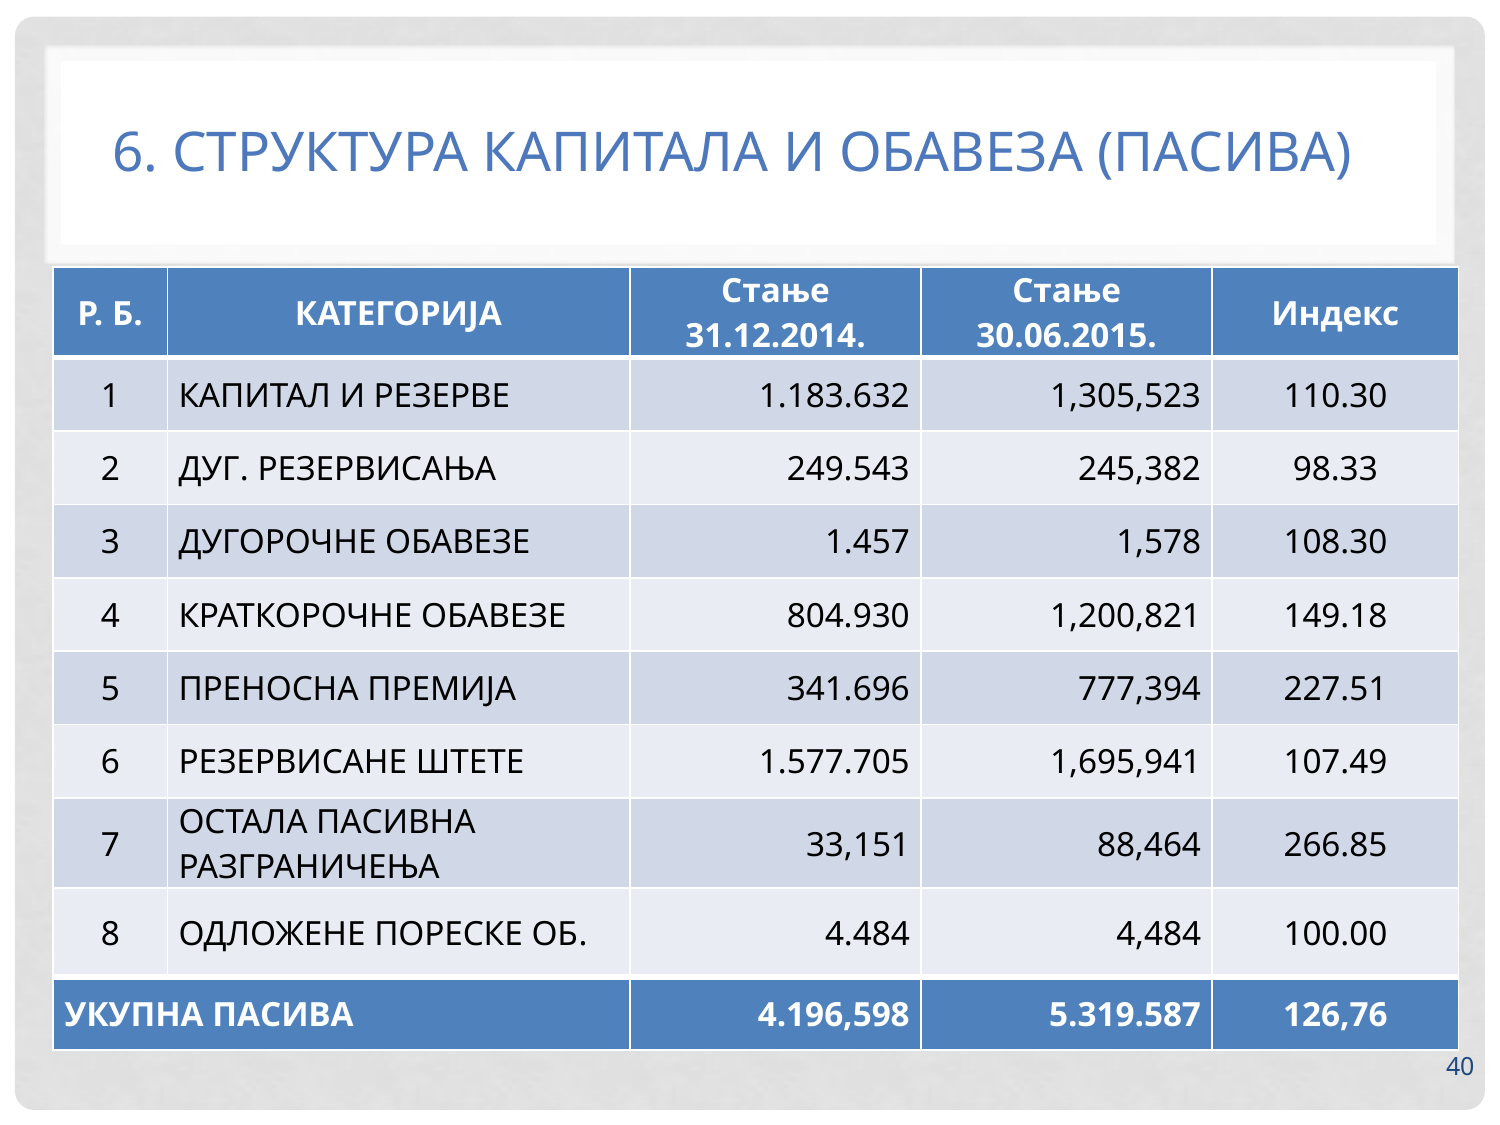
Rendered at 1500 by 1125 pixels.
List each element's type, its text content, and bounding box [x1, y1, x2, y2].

table_header Р. Б. [54, 268, 167, 355]
table_cell 3 [54, 505, 167, 577]
table_header Стање 30.06.2015. [922, 268, 1211, 355]
table_cell 1,695,941 [922, 725, 1211, 797]
table_cell 245,382 [922, 432, 1211, 504]
table_cell 4.196,598 [631, 980, 920, 1049]
table_cell 98.33 [1213, 432, 1458, 504]
table_cell 341.696 [631, 652, 920, 724]
table_cell 33,151 [631, 799, 920, 887]
table_cell 149.18 [1213, 579, 1458, 650]
table_cell 1.577.705 [631, 725, 920, 797]
table_cell 1,305,523 [922, 360, 1211, 430]
table_cell 5.319.587 [922, 980, 1211, 1049]
table_cell 1,200,821 [922, 579, 1211, 650]
table_header Стање 31.12.2014. [631, 268, 920, 355]
table_cell ДУГОРОЧНЕ ОБАВЕЗЕ [168, 505, 629, 577]
table_cell 5 [54, 652, 167, 724]
table_header Индекс [1213, 268, 1458, 355]
table_cell 4.484 [631, 889, 920, 974]
table_cell 110.30 [1213, 360, 1458, 430]
table_cell 227.51 [1213, 652, 1458, 724]
table_cell 1.183.632 [631, 360, 920, 430]
table_cell КРАТКОРОЧНЕ ОБАВЕЗЕ [168, 579, 629, 650]
table_cell 6 [54, 725, 167, 797]
table_cell ОСТАЛА ПАСИВНА РАЗГРАНИЧЕЊА [168, 799, 629, 887]
table_cell РЕЗЕРВИСАНЕ ШТЕТЕ [168, 725, 629, 797]
table_cell 8 [54, 889, 167, 974]
table_cell 804.930 [631, 579, 920, 650]
table_cell 7 [54, 799, 167, 887]
table_cell 777,394 [922, 652, 1211, 724]
table_cell ПРЕНОСНА ПРЕМИЈА [168, 652, 629, 724]
table_cell ДУГ. РЕЗЕРВИСАЊА [168, 432, 629, 504]
table_cell 4 [54, 579, 167, 650]
table_cell 100.00 [1213, 889, 1458, 974]
table_cell 107.49 [1213, 725, 1458, 797]
table_cell 249.543 [631, 432, 920, 504]
title 6. Структура капитала и обавеза (пасива) [88, 78, 1376, 220]
table_cell 1,578 [922, 505, 1211, 577]
table_cell 88,464 [922, 799, 1211, 887]
table_cell 4,484 [922, 889, 1211, 974]
slide_number 40 [1399, 1035, 1490, 1100]
table_cell УКУПНА ПАСИВА [54, 980, 629, 1049]
table_cell 108.30 [1213, 505, 1458, 577]
table_cell КАПИТАЛ И РЕЗЕРВЕ [168, 360, 629, 430]
table_cell 126,76 [1213, 980, 1458, 1049]
table_cell 1 [54, 360, 167, 430]
table_cell 1.457 [631, 505, 920, 577]
table_cell 2 [54, 432, 167, 504]
table_cell ОДЛОЖЕНЕ ПОРЕСКЕ ОБ. [168, 889, 629, 974]
table_cell 266.85 [1213, 799, 1458, 887]
table_header КАТЕГОРИЈА [168, 268, 629, 355]
